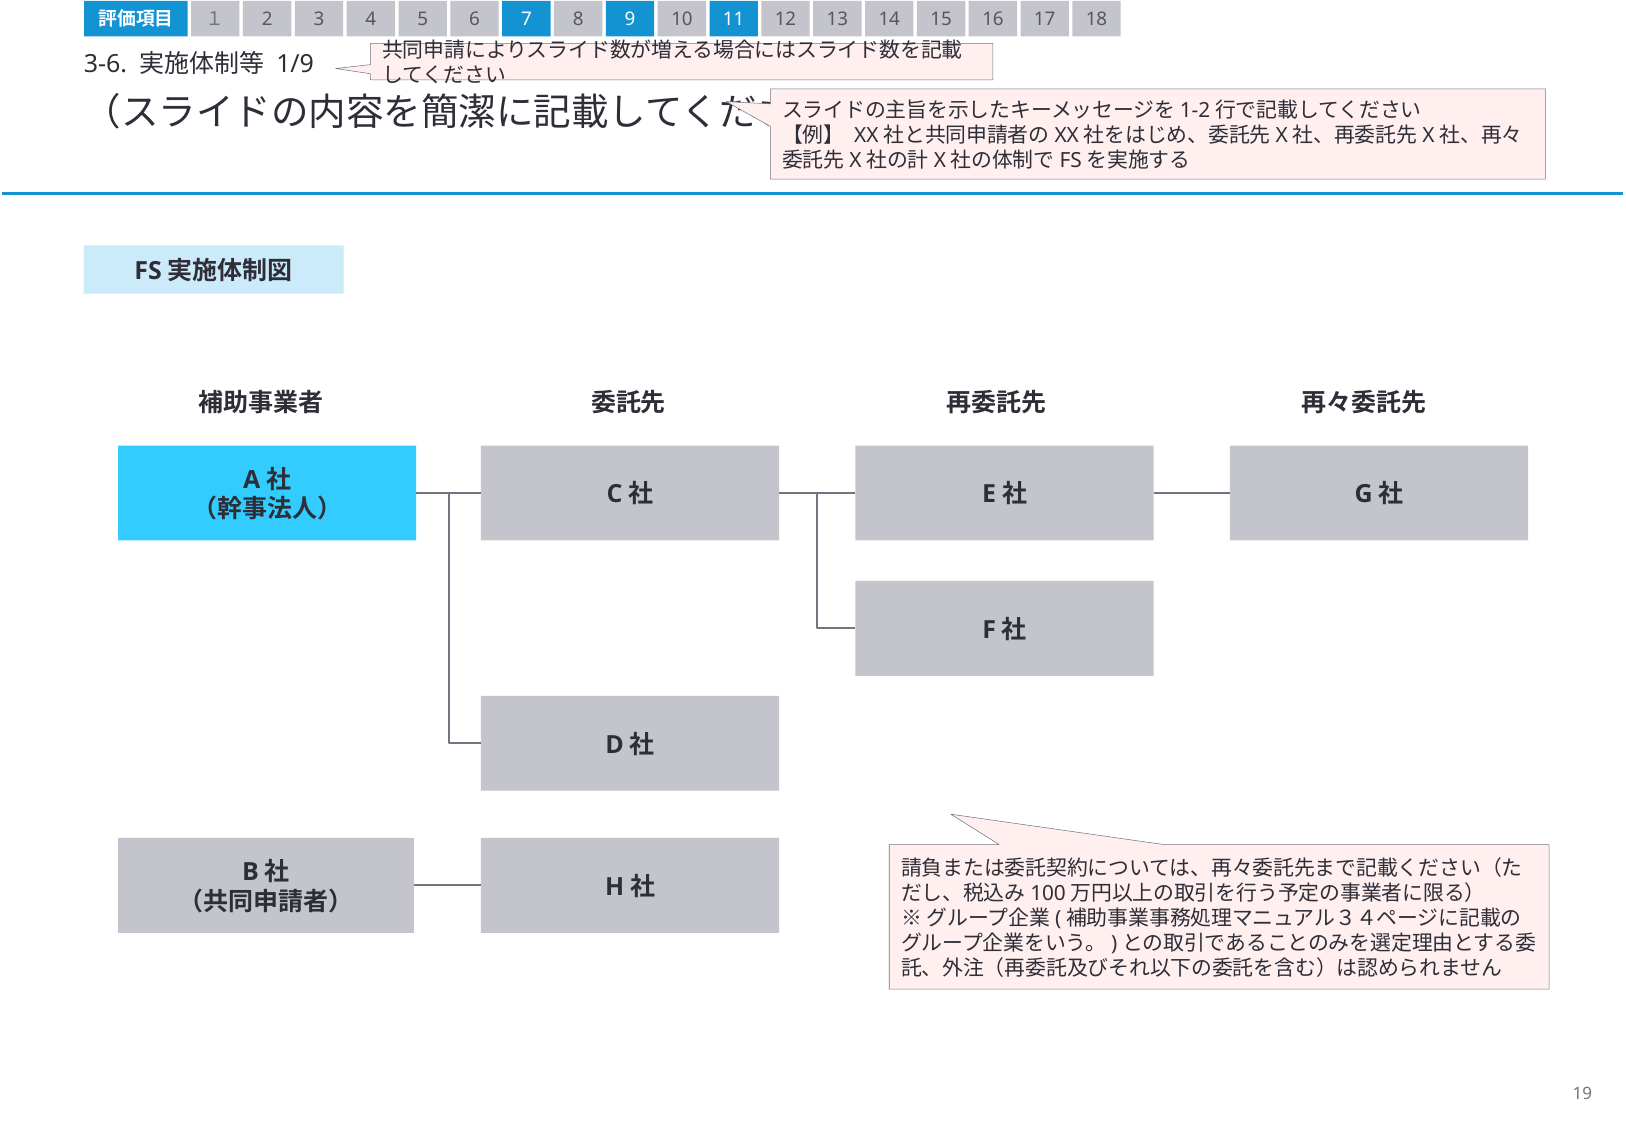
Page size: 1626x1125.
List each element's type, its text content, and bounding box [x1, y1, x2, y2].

text_box スライドの主旨を示したキーメッセージを1-2行で記載してください 【例】 XX社と共同申請者のXX社をはじめ、委託先X社、再委託先X社、再々委託先X社の計X社の体制でFSを実施する [725, 87, 1547, 180]
text_box 補助事業者 [85, 379, 436, 421]
text_box D社 [480, 695, 780, 792]
text_box A社 （幹事法人） [117, 445, 417, 541]
text_box 再委託先 [821, 379, 1172, 421]
text_box [81, 796, 232, 947]
text_box 委託先 [453, 379, 804, 421]
text_box B社 （共同申請者） [232, 837, 415, 934]
text_box FS実施体制図 [83, 244, 344, 295]
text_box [83, 0, 1122, 37]
text_box 共同申請によりスライド数が増える場合にはスライド数を記載してください [334, 42, 994, 81]
list （スライドの内容を簡潔に記載してください） [84, 83, 1543, 183]
list 3-6. 実施体制等 1/9 [84, 40, 1543, 82]
text_box 再々委託先 [1189, 379, 1540, 421]
text_box C社 [480, 445, 780, 541]
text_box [416, 492, 482, 744]
text_box G社 [1229, 445, 1529, 541]
text_box 請負または委託契約については、再々委託先まで記載ください（ただし、税込み100万円以上の取引を行う予定の事業者に限る） ※グループ企業(補助事業事務処理マニュアル３４ページに記載のグループ企業をいう。)との取引であることのみを選定理由とする委託、外注（再委託及びそれ以下の委託を含む）は認められません [888, 813, 1551, 991]
text_box F社 [855, 580, 1154, 677]
text_box H社 [480, 837, 780, 934]
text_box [778, 492, 856, 629]
text_box E社 [855, 445, 1154, 541]
